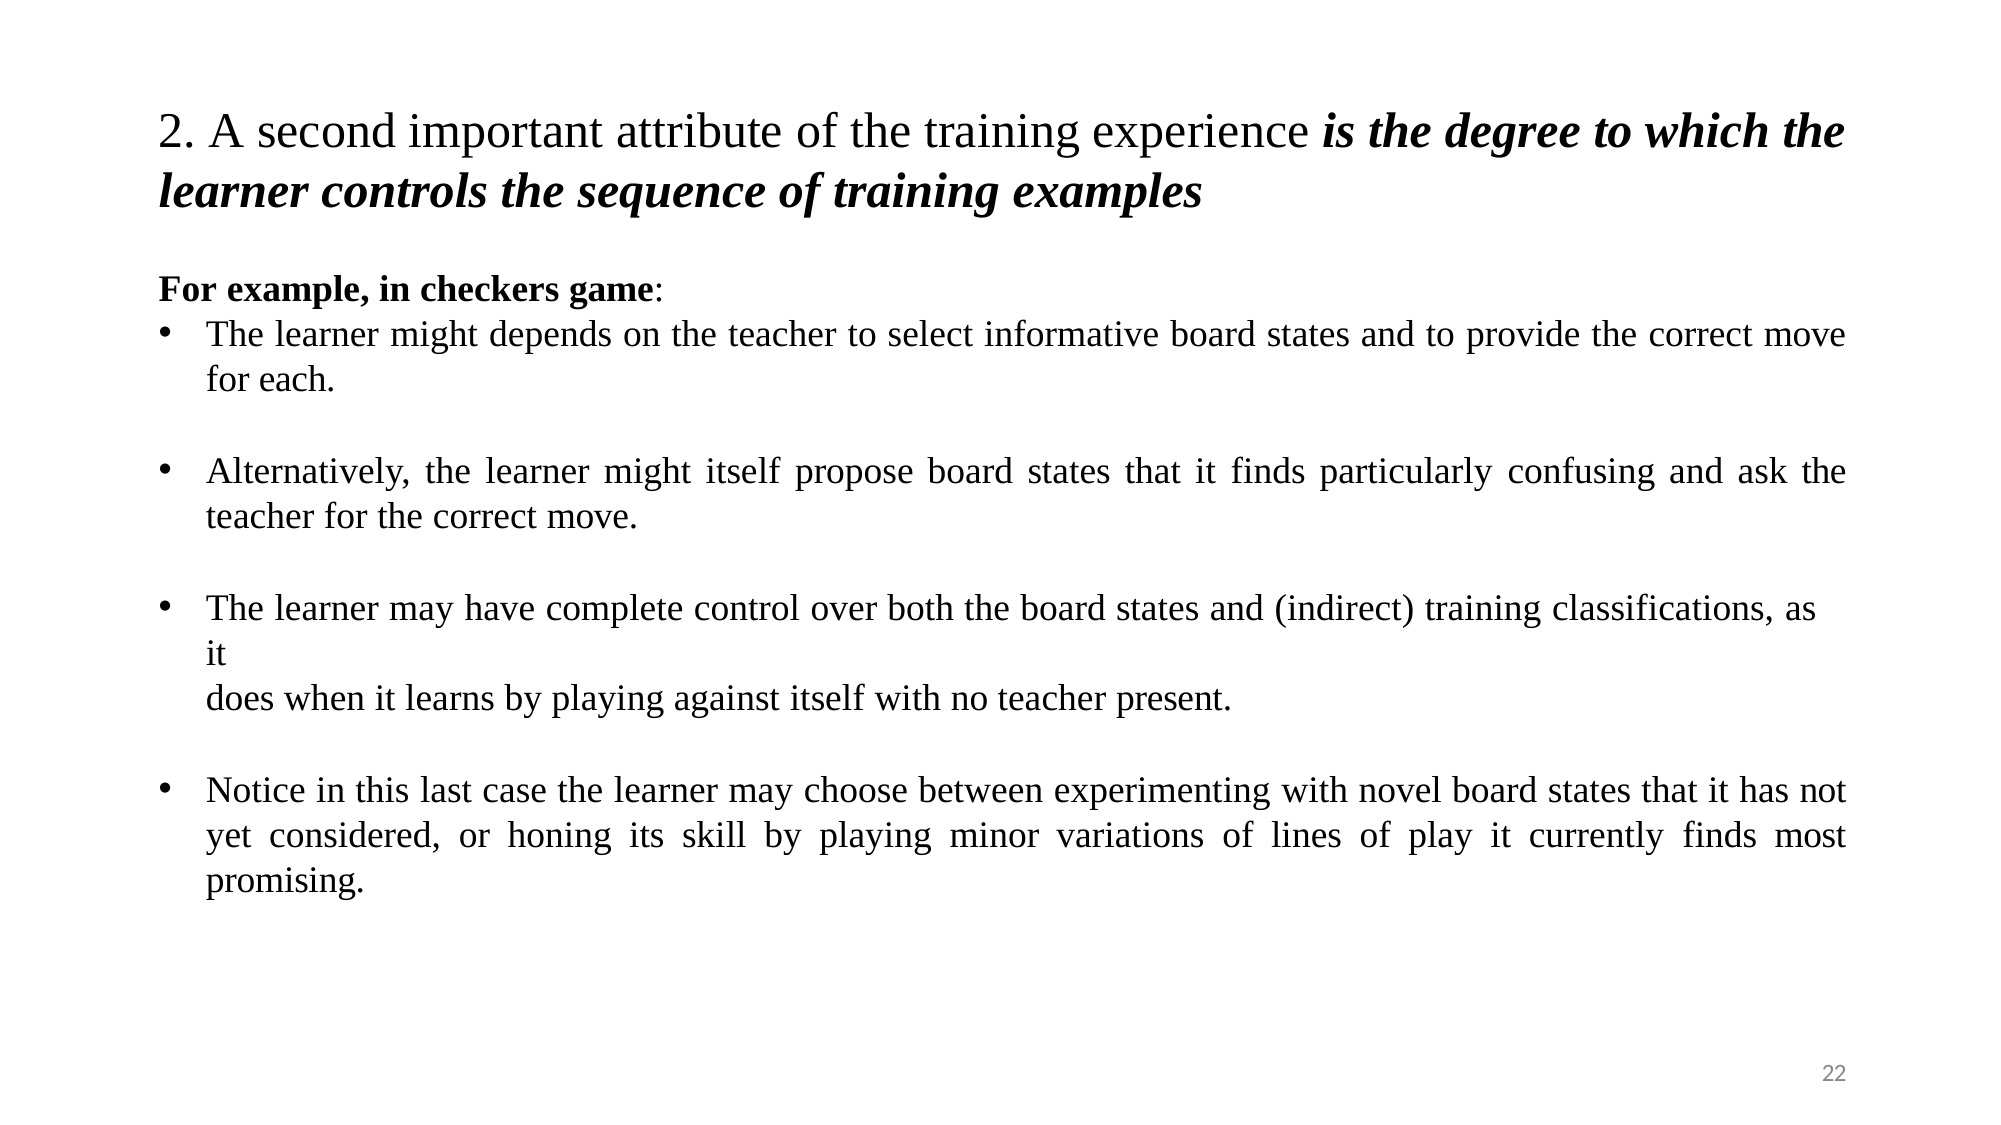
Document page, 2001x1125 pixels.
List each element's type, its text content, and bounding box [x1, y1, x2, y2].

text_box For example, in checkers game: The learner might depends on the teacher to select informative board states and to provide the correct move for each. Alternatively, the learner might itself propose board states that it finds particularly confusing and ask the teacher for the correct move. The learner may have complete control over both the board states and (indirect) training classifications, as it does when it learns by playing against itself with no teacher present. Notice in this last case the learner may choose between experimenting with novel board states that it has not yet considered, or honing its skill by playing minor variations of lines of play it currently finds most promising. [156, 262, 1847, 901]
title 2. A second important attribute of the training experience is the degree to which the learner controls the sequence of training examples [153, 95, 1847, 286]
slide_number 22 [1815, 1060, 1856, 1125]
